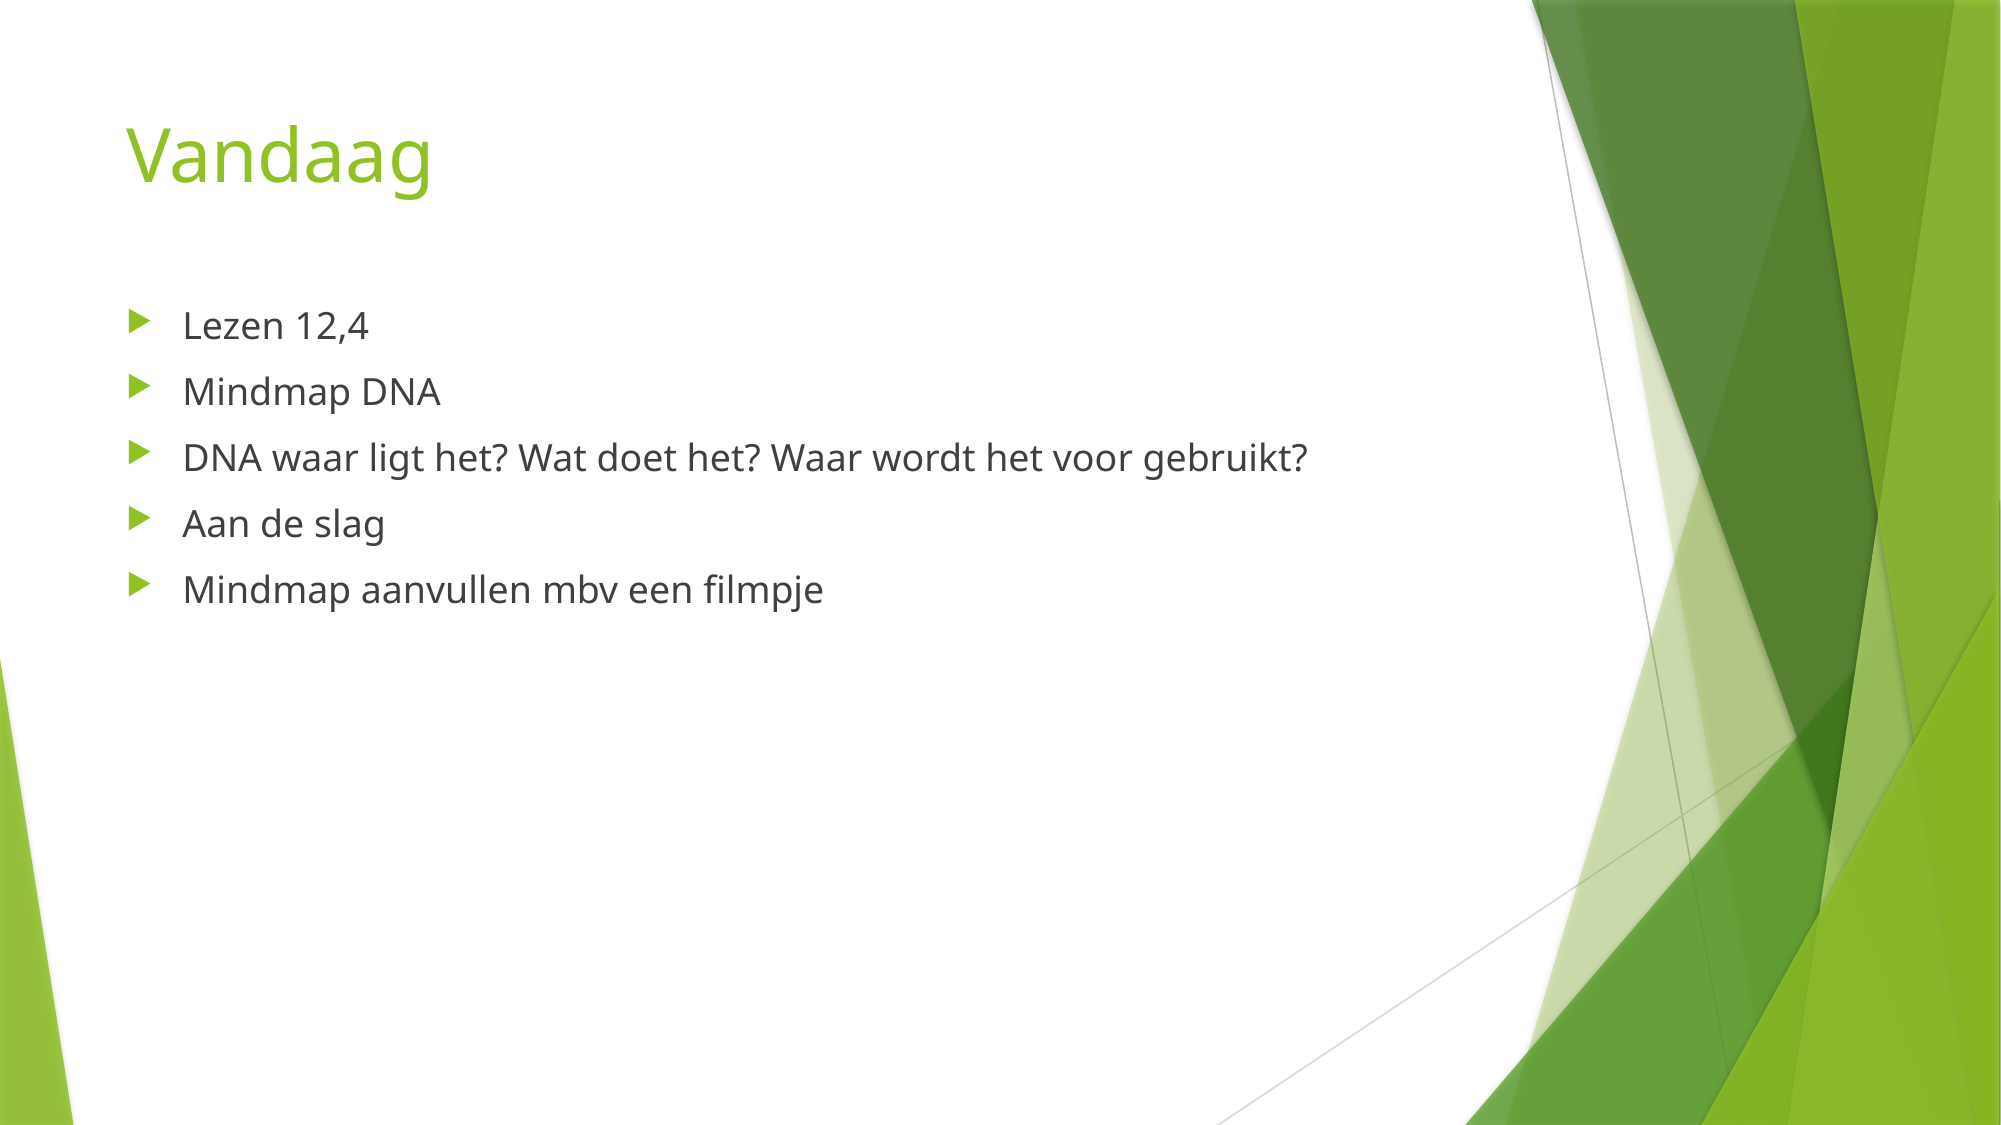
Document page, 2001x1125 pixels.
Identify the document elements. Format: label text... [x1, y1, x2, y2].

title Vandaag [111, 99, 1522, 294]
list Lezen 12,4 Mindmap DNA DNA waar ligt het? Wat doet het? Waar wordt het voor gebruikt? Aan de slag Mindmap aanvullen mbv een filmpje [111, 294, 1522, 991]
